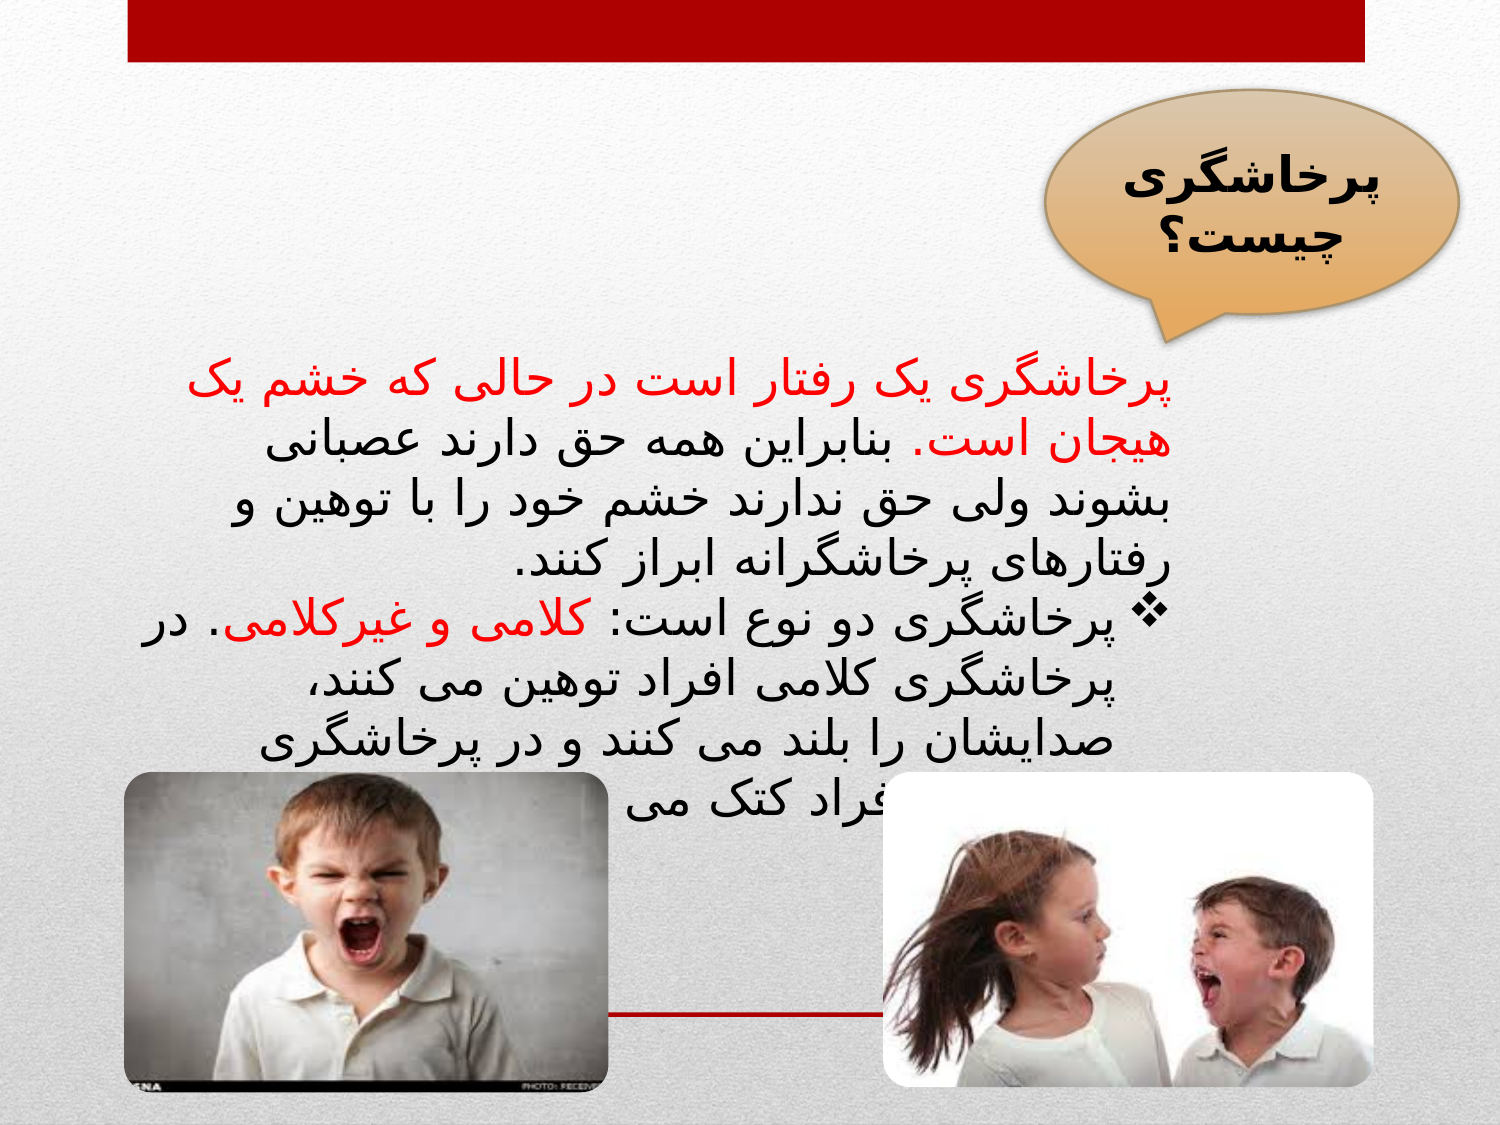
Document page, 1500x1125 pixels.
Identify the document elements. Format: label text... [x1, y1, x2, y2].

picture [882, 771, 1375, 1088]
text_box پرخاشگری چیست؟ [1044, 88, 1461, 338]
text_box پرخاشگری یک رفتار است در حالی که خشم یک هیجان است. بنابراین همه حق دارند عصبانی بشوند ولی حق ندارند خشم خود را با توهین و رفتارهای پرخاشگرانه ابراز کنند. پرخاشگری دو نوع است: کلامی و غیرکلامی. در پرخاشگری کلامی افراد توهین می کنند، صدایشان را بلند می کنند و در پرخاشگری غیرکلامی افراد کتک می زنند ، می شکنند و هل می دهند. [123, 338, 1188, 893]
picture [123, 771, 610, 1094]
